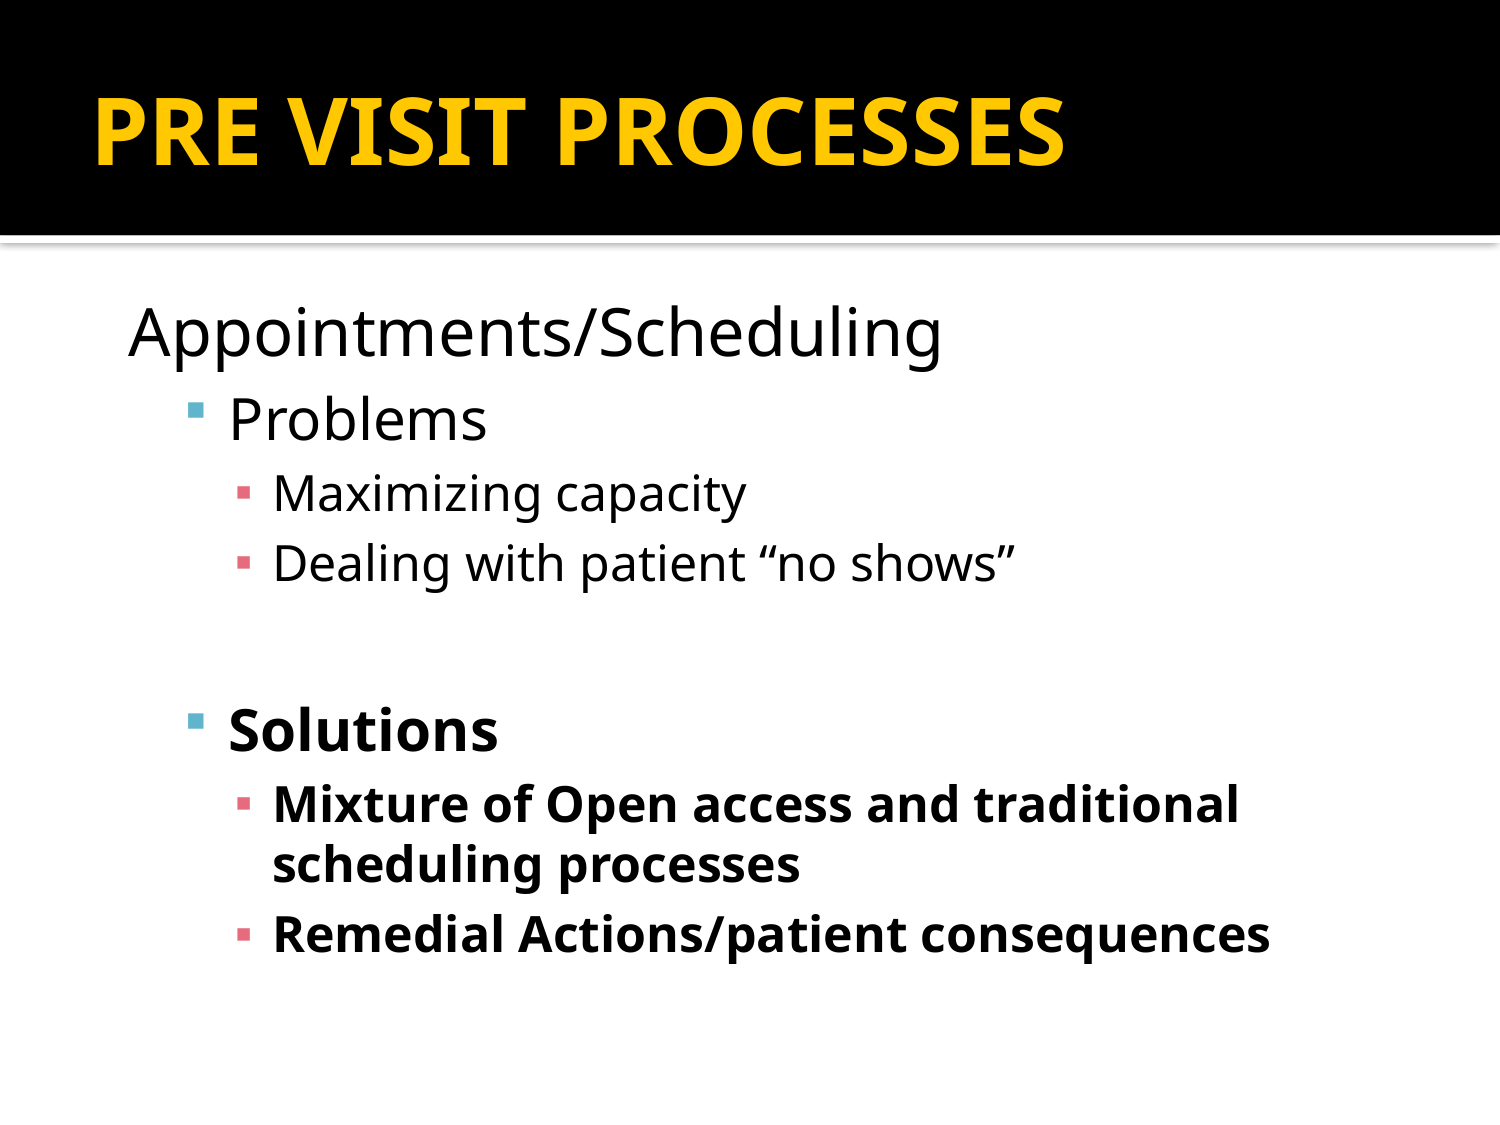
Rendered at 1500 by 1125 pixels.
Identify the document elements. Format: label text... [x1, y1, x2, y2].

title PRE VISIT PROCESSES [75, 25, 1425, 231]
list Appointments/Scheduling Problems Maximizing capacity Dealing with patient “no shows” Solutions Mixture of Open access and traditional scheduling processes Remedial Actions/patient consequences [99, 274, 1451, 1035]
